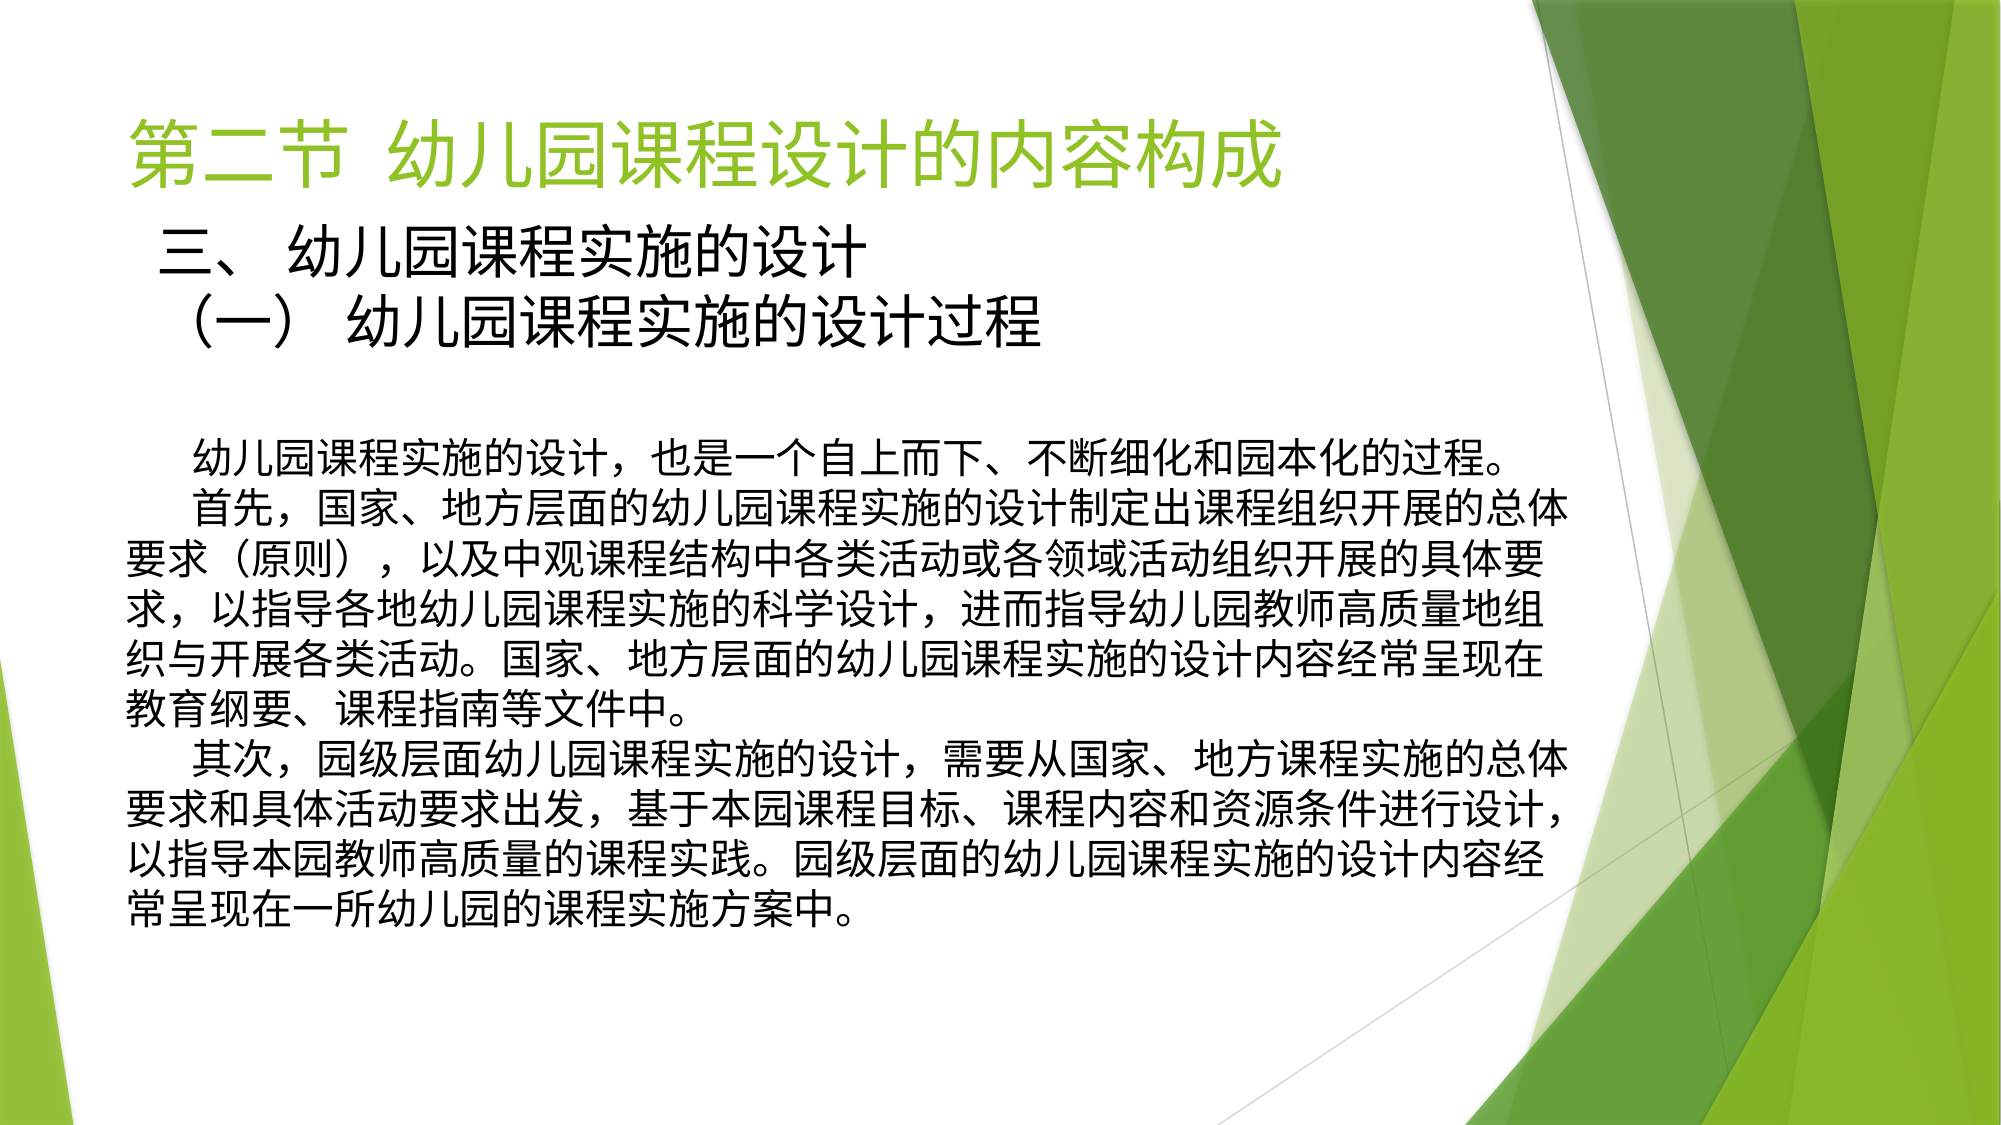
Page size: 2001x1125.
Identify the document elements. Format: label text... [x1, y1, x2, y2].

text_box 幼儿园课程实施的设计，也是一个自上而下、不断细化和园本化的过程。 首先，国家、地方层面的幼儿园课程实施的设计制定出课程组织开展的总体要求（原则），以及中观课程结构中各类活动或各领域活动组织开展的具体要求，以指导各地幼儿园课程实施的科学设计，进而指导幼儿园教师高质量地组织与开展各类活动。国家、地方层面的幼儿园课程实施的设计内容经常呈现在教育纲要、课程指南等文件中。 其次，园级层面幼儿园课程实施的设计，需要从国家、地方课程实施的总体要求和具体活动要求出发，基于本园课程目标、课程内容和资源条件进行设计，以指导本园教师高质量的课程实践。园级层面的幼儿园课程实施的设计内容经常呈现在一所幼儿园的课程实施方案中。 [111, 424, 1596, 940]
title 第二节 幼儿园课程设计的内容构成 [111, 99, 1522, 317]
text_box 三、 幼儿园课程实施的设计 （一） 幼儿园课程实施的设计过程 [141, 208, 1451, 363]
